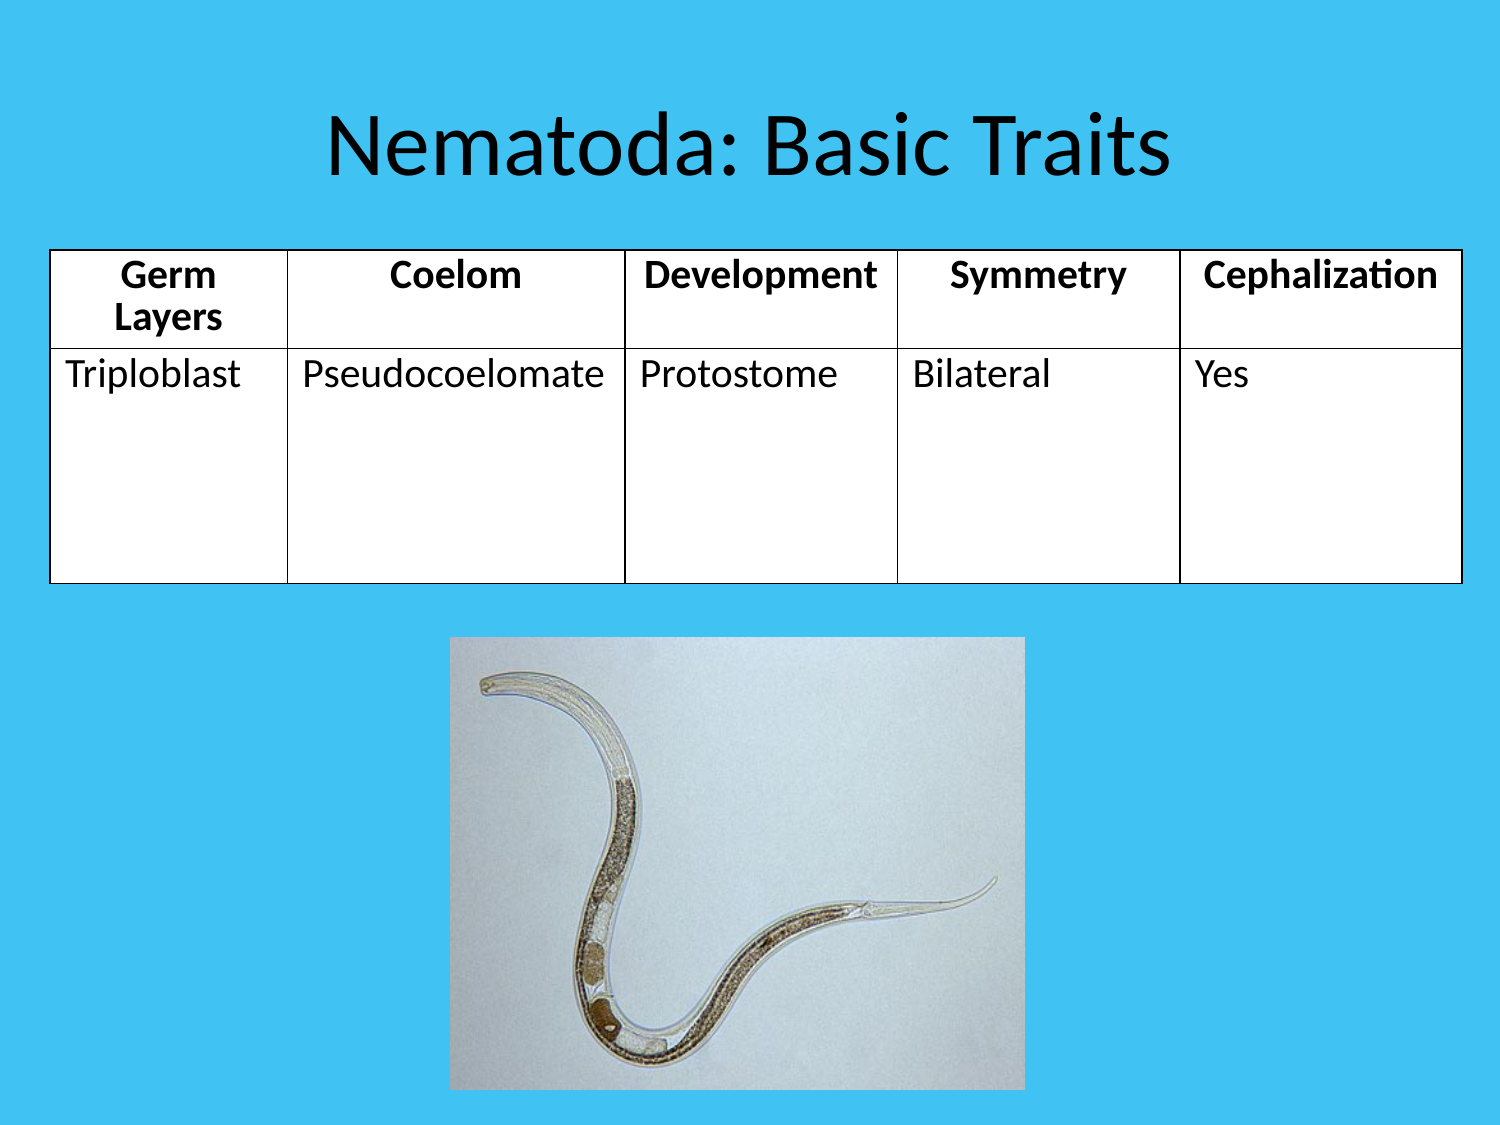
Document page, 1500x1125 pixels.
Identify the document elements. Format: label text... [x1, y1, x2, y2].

table_header Germ Layers [51, 251, 287, 348]
table_cell Pseudocoelomate [288, 349, 624, 583]
table_cell Triploblast [51, 349, 287, 583]
table_header Symmetry [898, 251, 1179, 348]
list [449, 637, 1026, 1091]
table_header Development [626, 251, 897, 348]
title Nematoda: Basic Traits [75, 45, 1425, 233]
table_cell Yes [1181, 349, 1461, 583]
table_cell Protostome [626, 349, 897, 583]
table_header Coelom [288, 251, 624, 348]
table_header Cephalization [1181, 251, 1461, 348]
table_cell Bilateral [898, 349, 1179, 583]
